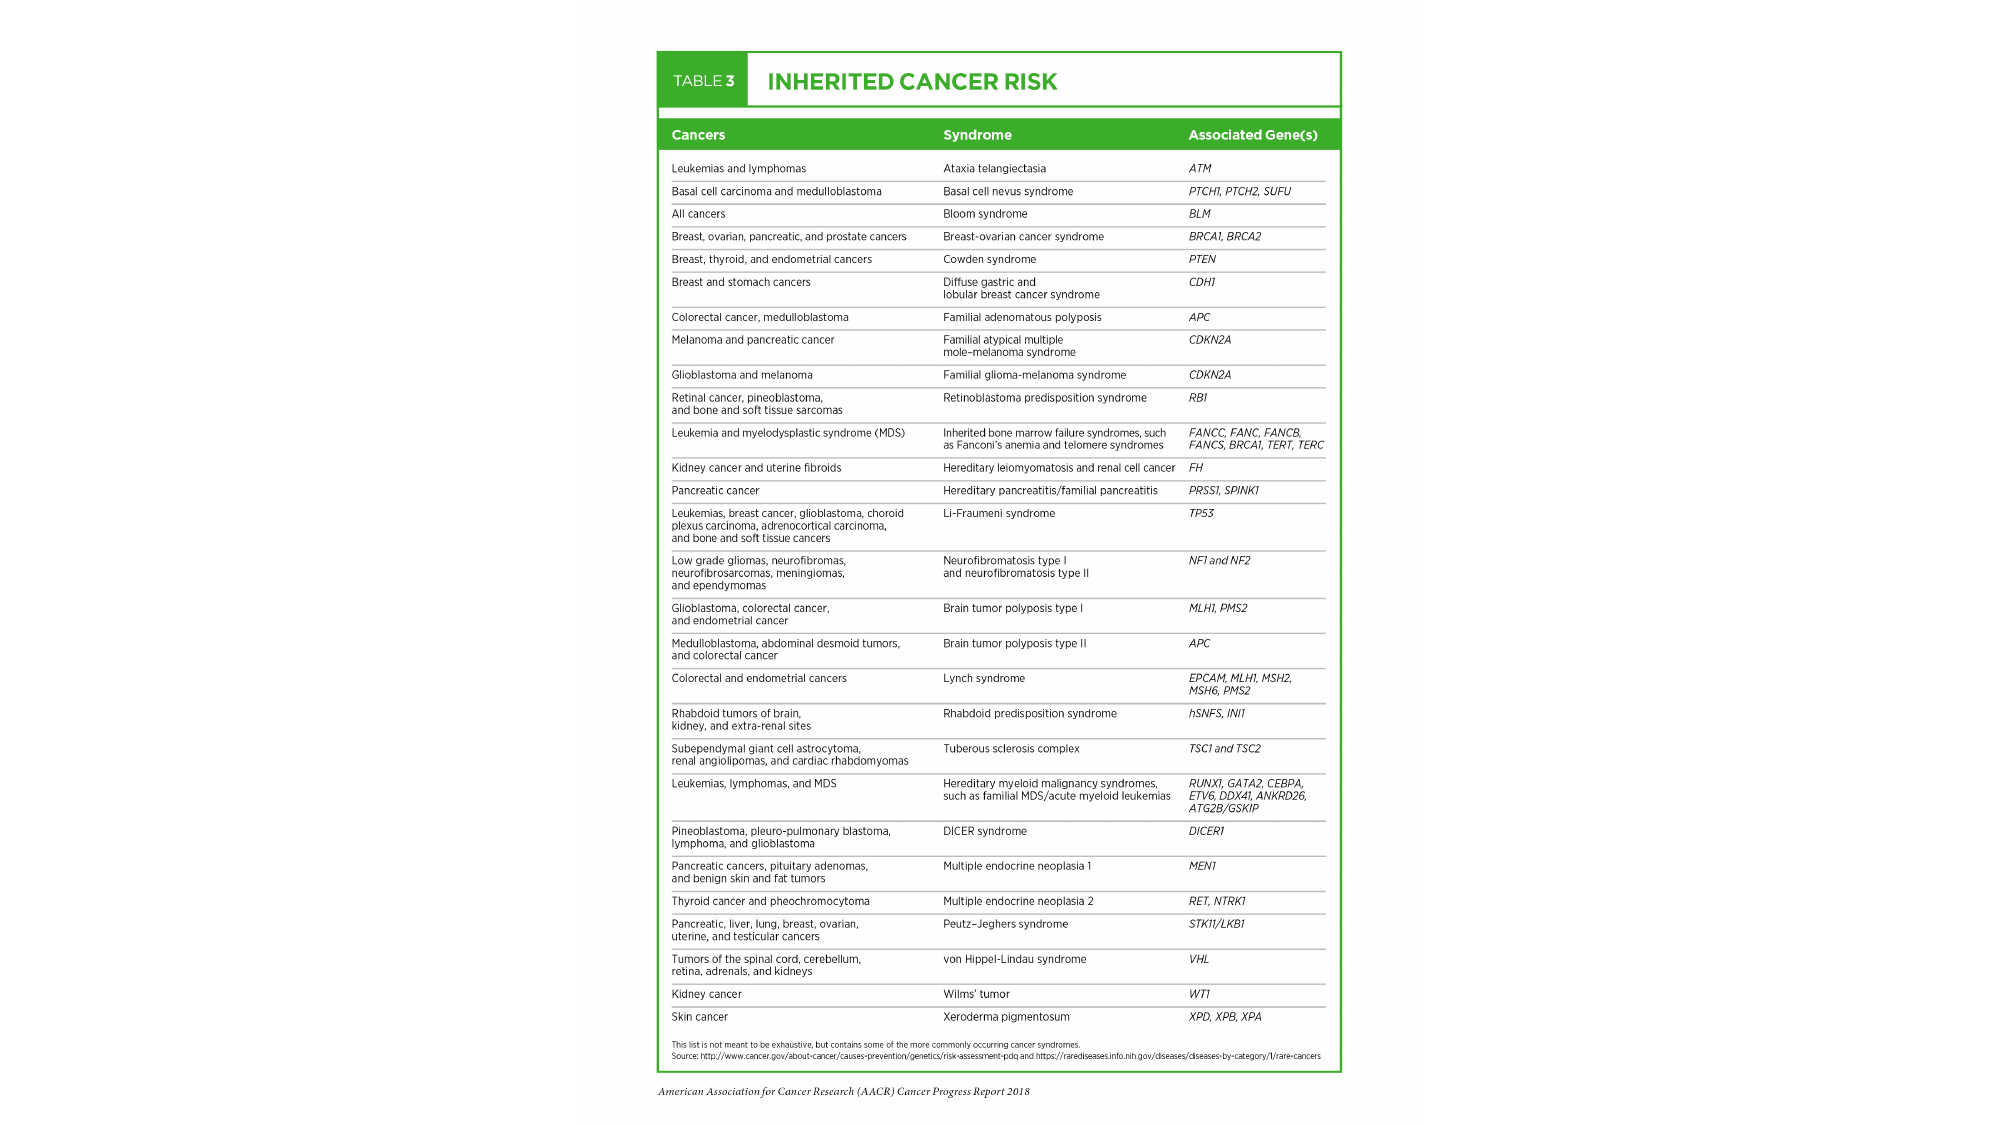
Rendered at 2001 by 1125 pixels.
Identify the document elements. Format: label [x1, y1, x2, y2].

picture [579, 0, 1420, 1125]
